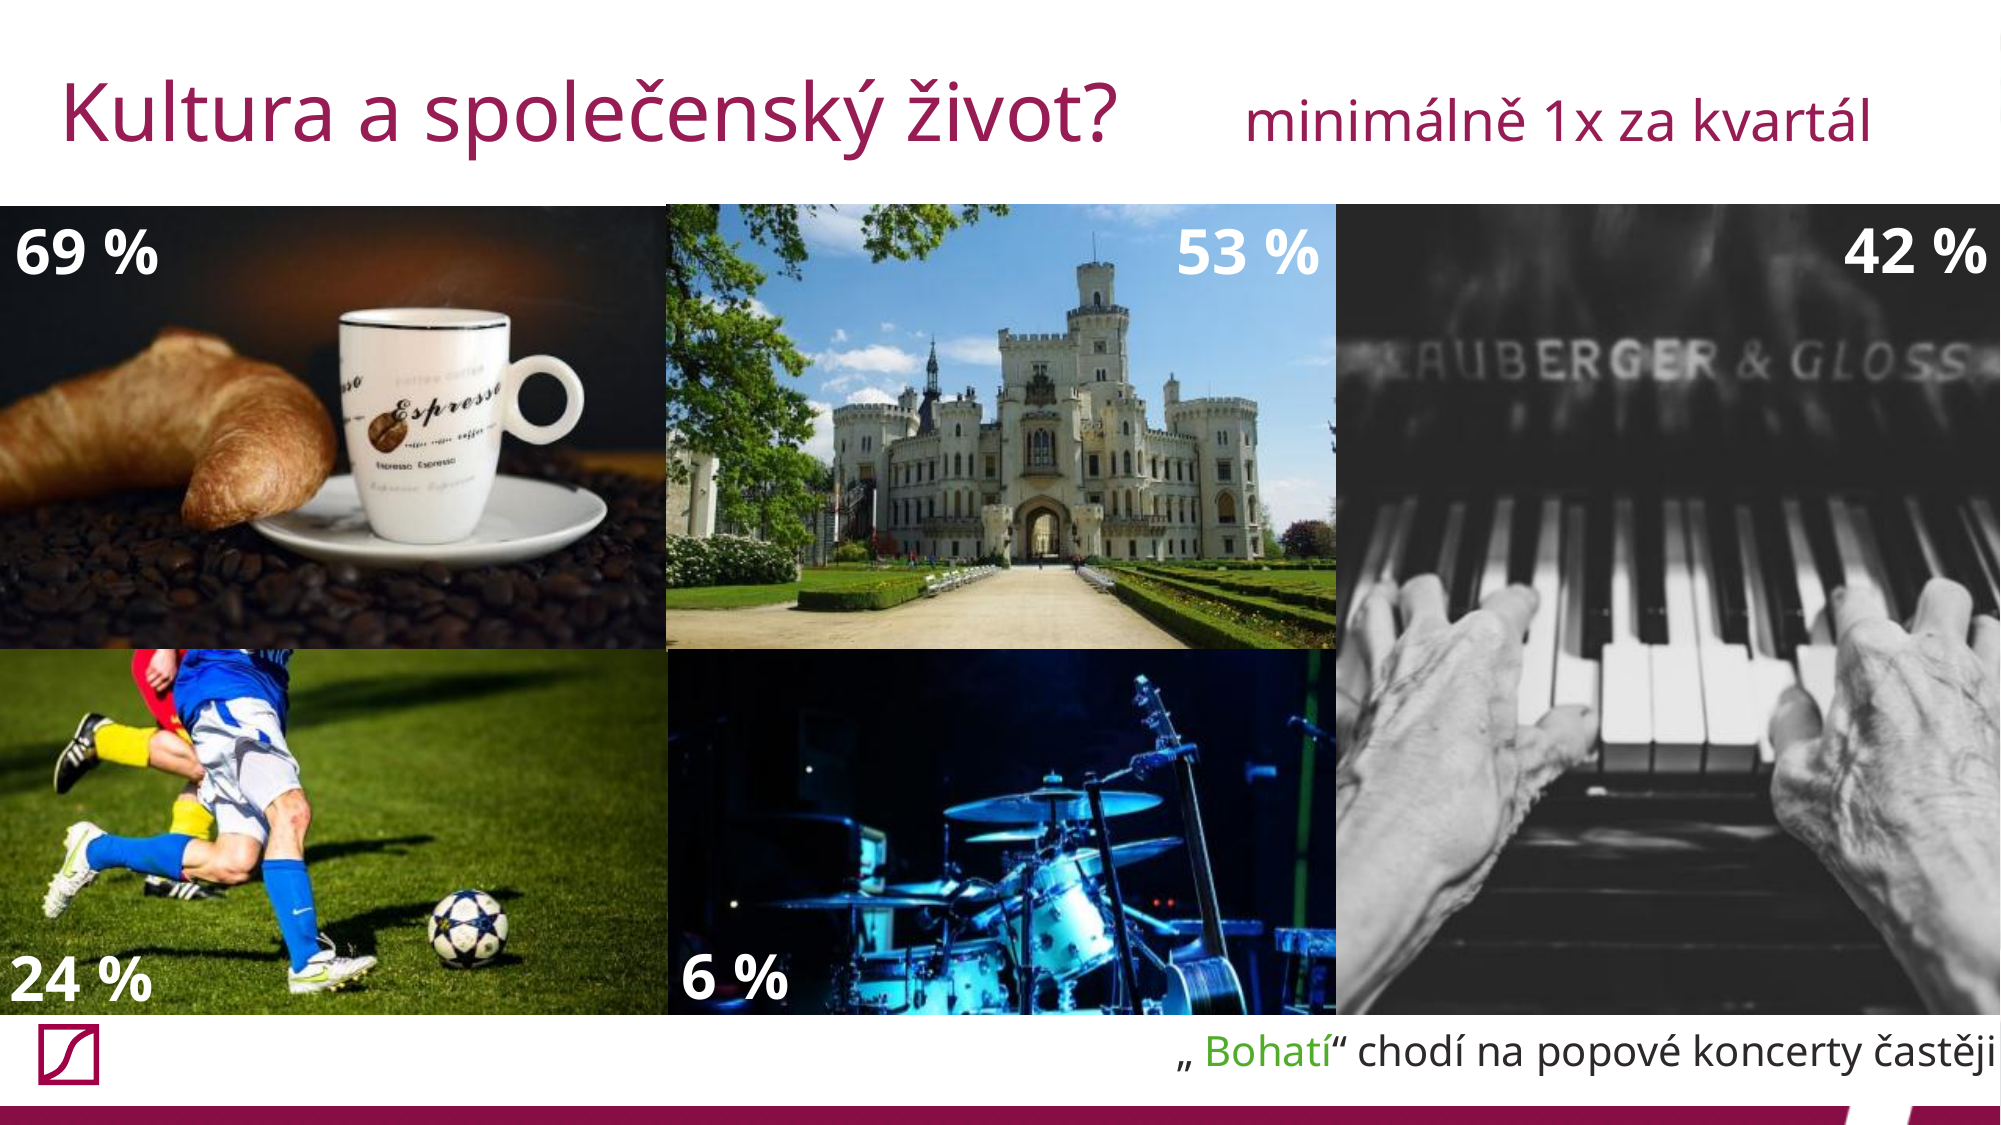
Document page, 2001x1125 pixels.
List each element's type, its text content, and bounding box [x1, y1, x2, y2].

text_box 24 % [0, 1015, 196, 1021]
picture [0, 0, 2001, 1125]
title Kultura a společenský život? minimálně 1x za kvartál [44, 34, 1908, 197]
text_box „ Bohatí“ chodí na popové koncerty častěji. [1161, 1017, 2000, 1082]
text_box 6 % [666, 1015, 868, 1020]
